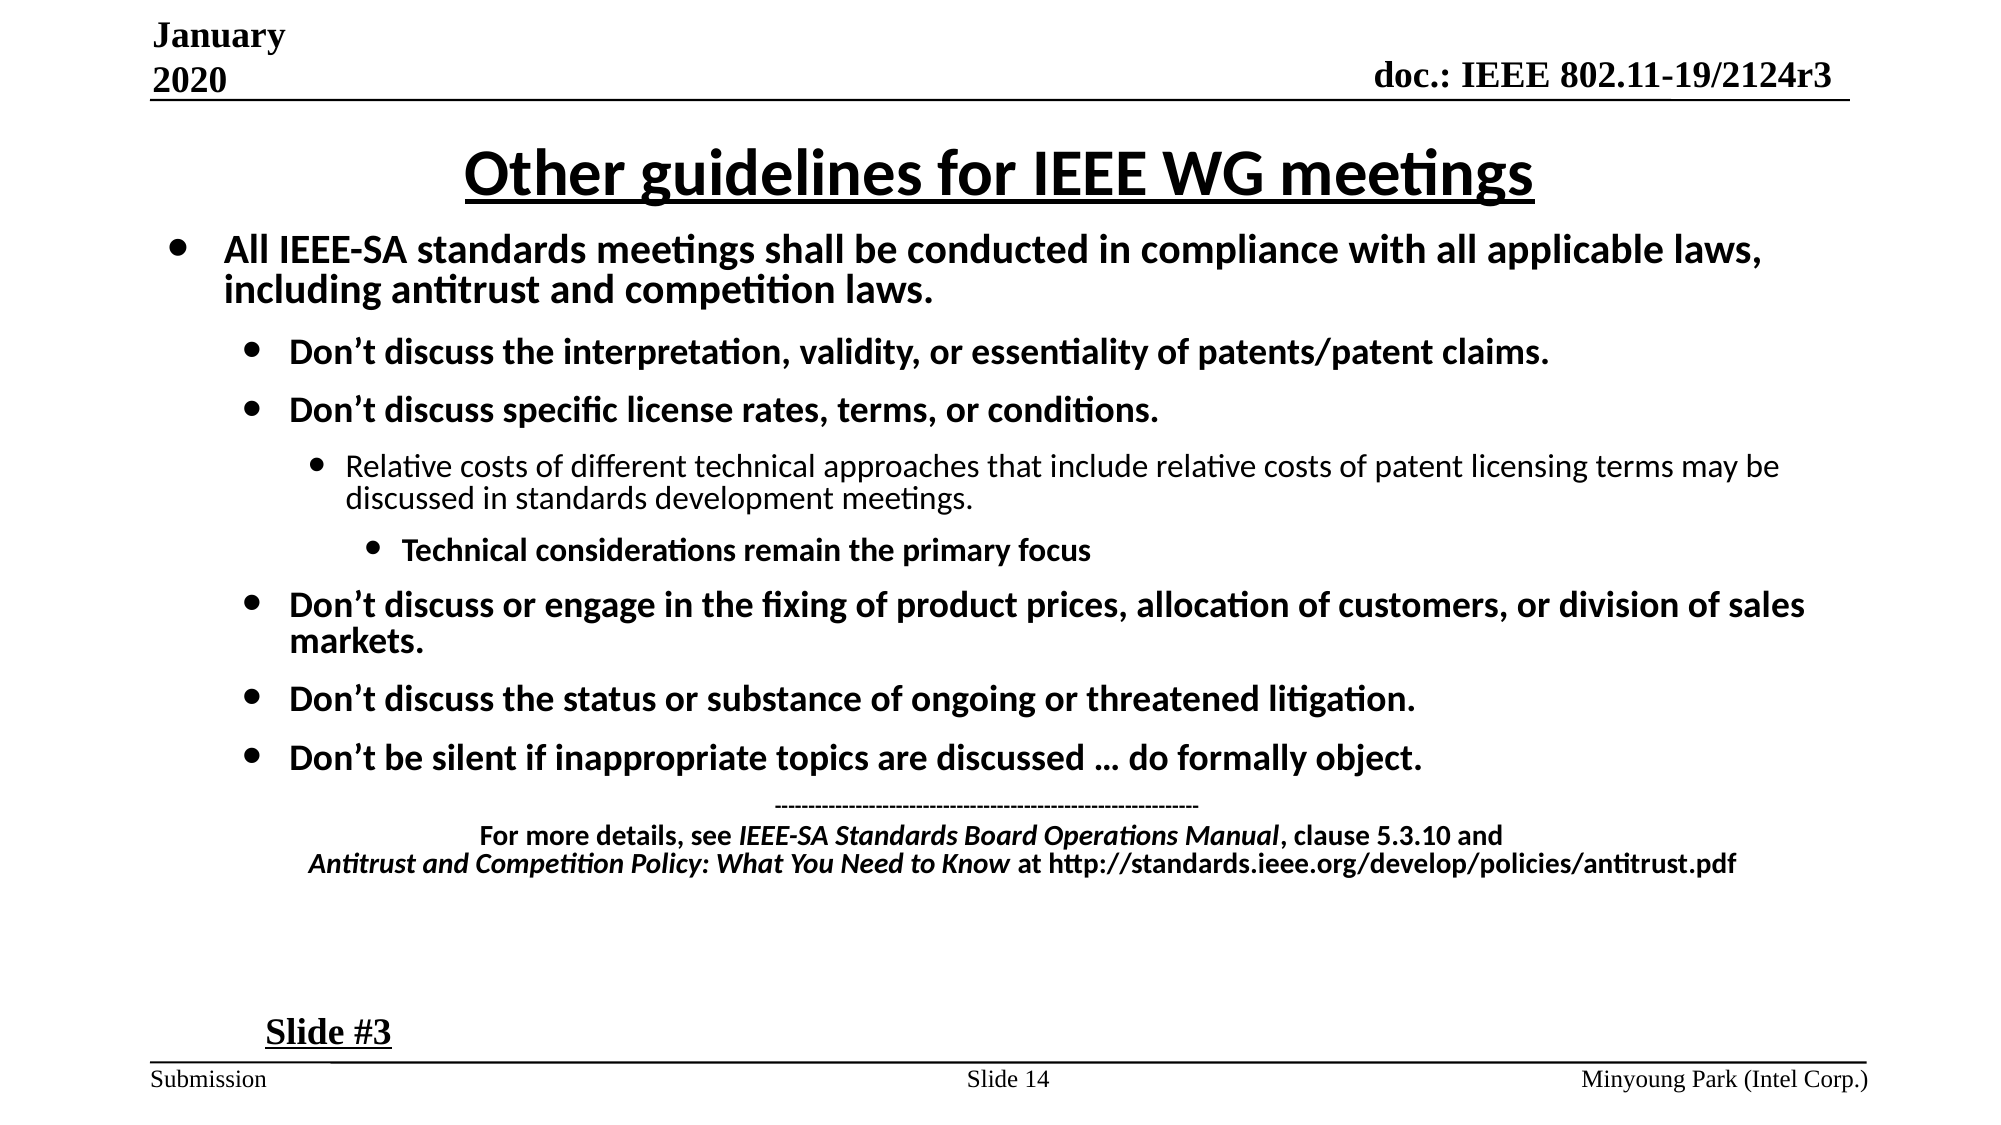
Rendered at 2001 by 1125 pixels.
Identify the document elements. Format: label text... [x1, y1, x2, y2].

footer Minyoung Park (Intel Corp.) [1266, 1061, 1869, 1093]
text_box Slide #3 [250, 999, 407, 1060]
slide_number Slide 14 [966, 1061, 1051, 1093]
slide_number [152, 54, 347, 101]
list All IEEE-SA standards meetings shall be conducted in compliance with all applicable laws, including antitrust and competition laws. Don’t discuss the interpretation, validity, or essentiality of patents/patent claims. Don’t discuss specific license rates, terms, or conditions. Relative costs of different technical approaches that include relative costs of patent licensing terms may be discussed in standards development meetings. Technical considerations remain the primary focus Don’t discuss or engage in the fixing of product prices, allocation of customers, or division of sales markets. Don’t discuss the status or substance of ongoing or threatened litigation. Don’t be silent if inappropriate topics are discussed … do formally object. --------------------------------------------------------------- For more details, see IEEE-SA Standards Board Operations Manual, clause 5.3.10 and Antitrust and Competition Policy: What You Need to Know at http://standards.ieee.org/develop/policies/antitrust.pdf [152, 224, 1838, 987]
title Other guidelines for IEEE WG meetings [362, 112, 1638, 224]
